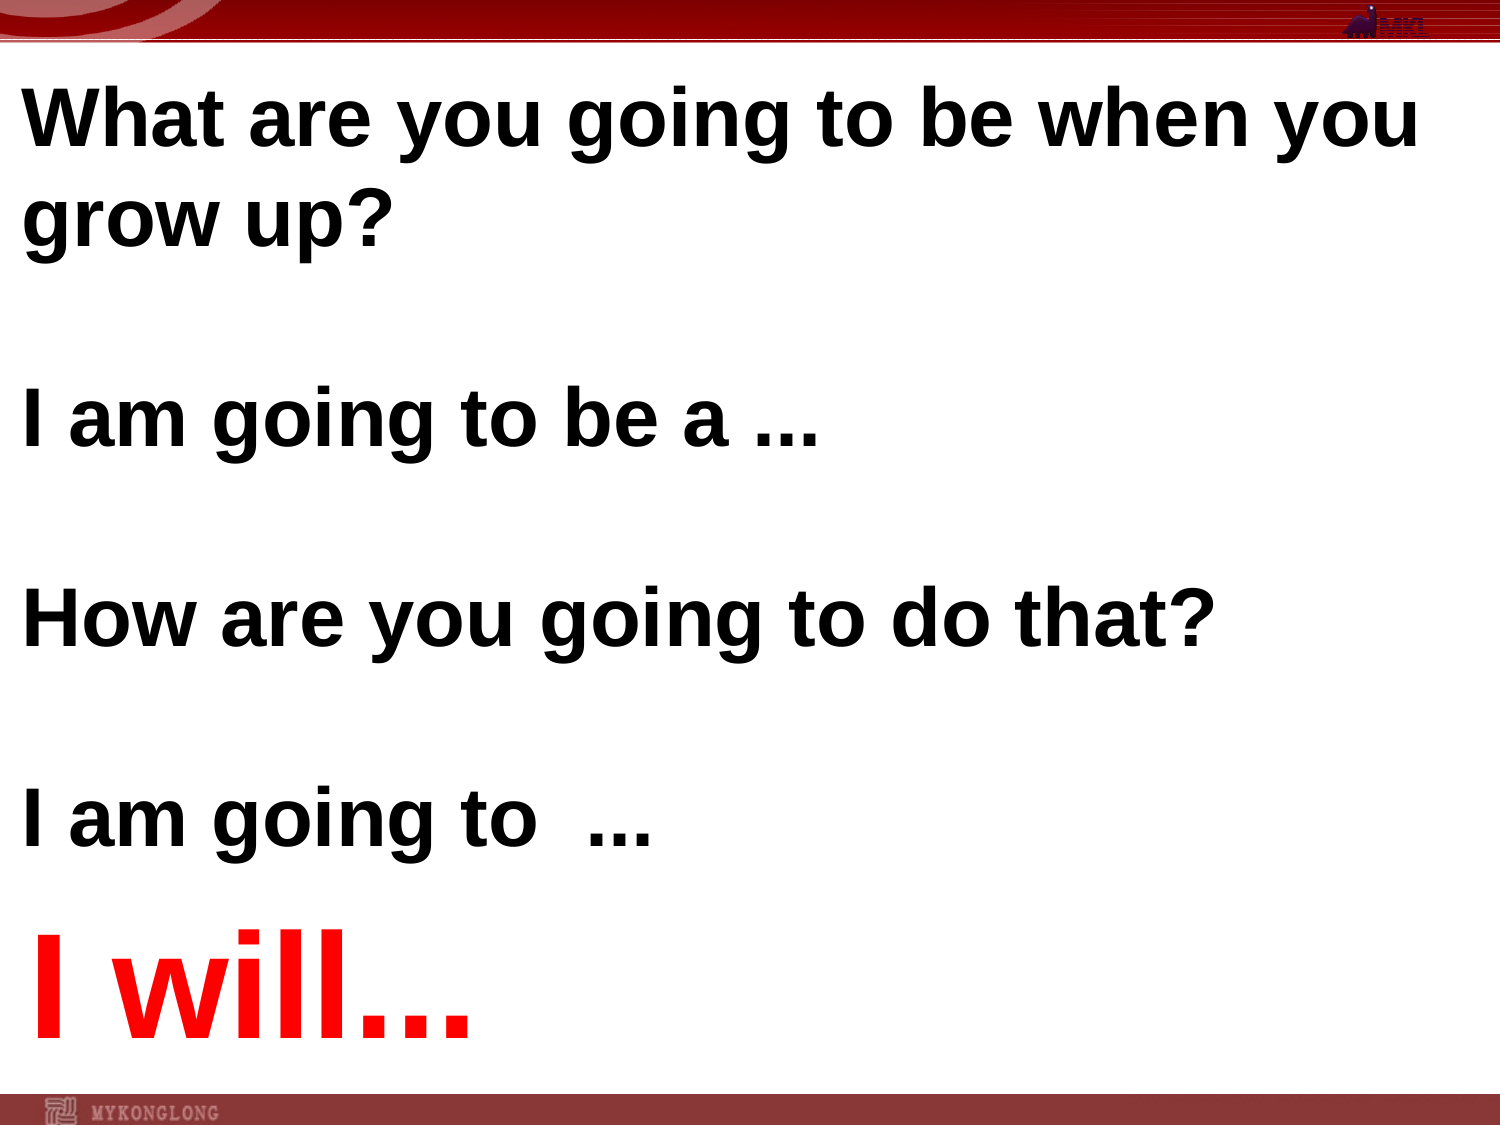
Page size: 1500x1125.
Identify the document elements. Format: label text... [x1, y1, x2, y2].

text_box I will... [14, 880, 998, 1076]
picture [0, 1094, 1500, 1125]
picture [0, 0, 1500, 44]
text_box What are you going to be when you grow up? I am going to be a ... How are you going to do that? I am going to ... [7, 56, 1493, 871]
